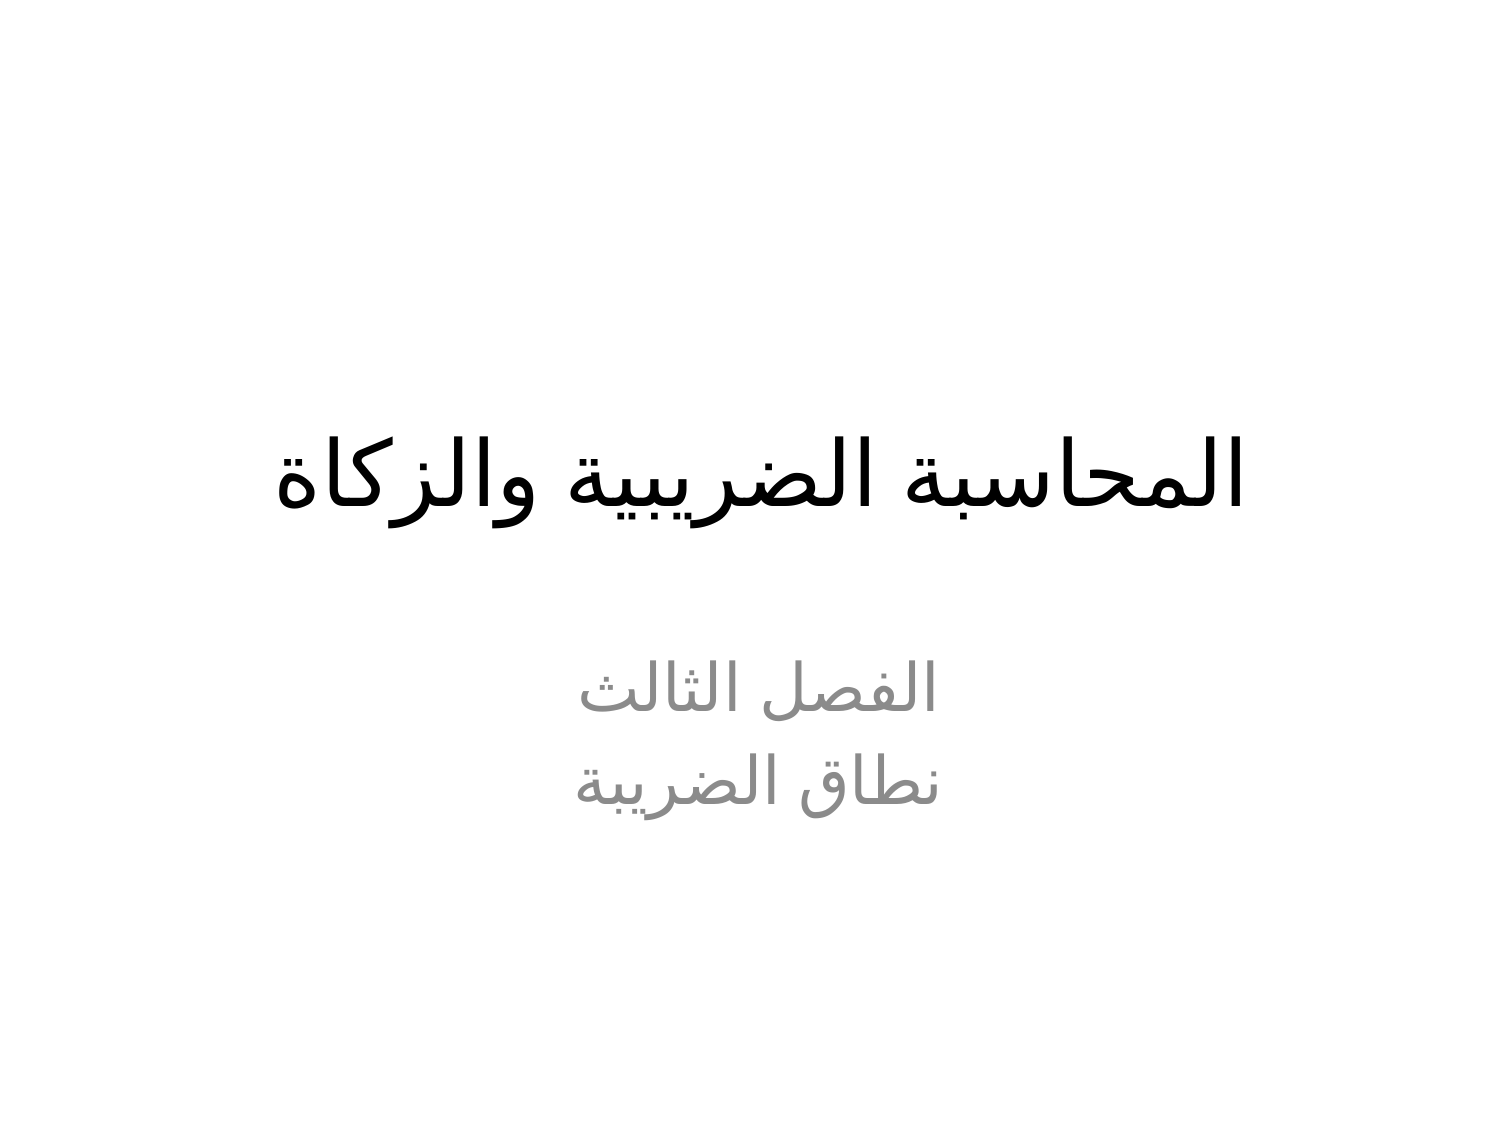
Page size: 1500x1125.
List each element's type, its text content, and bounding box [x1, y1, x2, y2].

subtitle الفصل الثالث نطاق الضريبة [225, 637, 1275, 925]
title المحاسبة الضريبية والزكاة [112, 349, 1388, 591]
